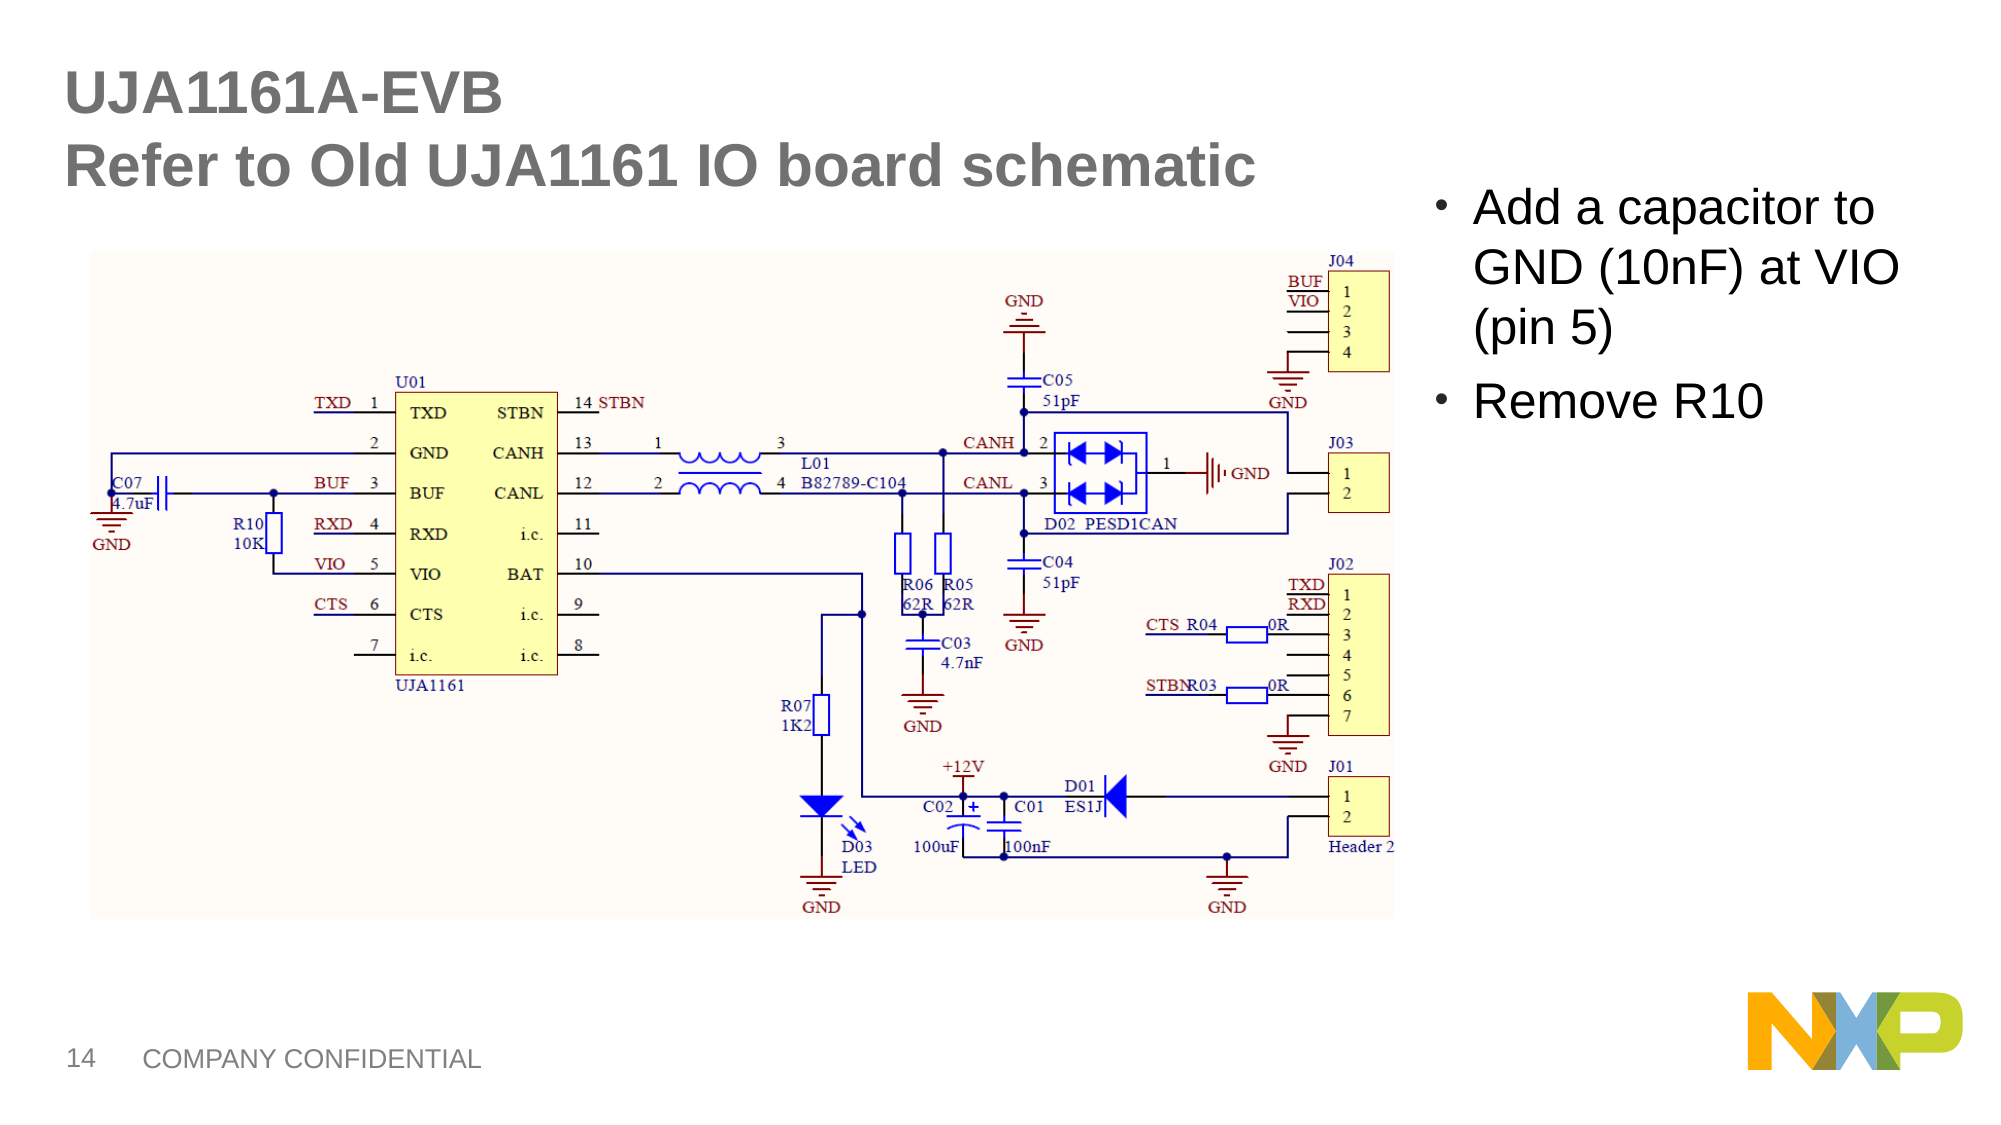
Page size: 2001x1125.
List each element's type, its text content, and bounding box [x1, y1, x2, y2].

picture [89, 251, 1396, 919]
list Add a capacitor to GND (10nF) at VIO (pin 5) Remove R10 [1419, 167, 1963, 933]
title UJA1161A-EVB Refer to Old UJA1161 IO board schematic [48, 45, 1963, 154]
